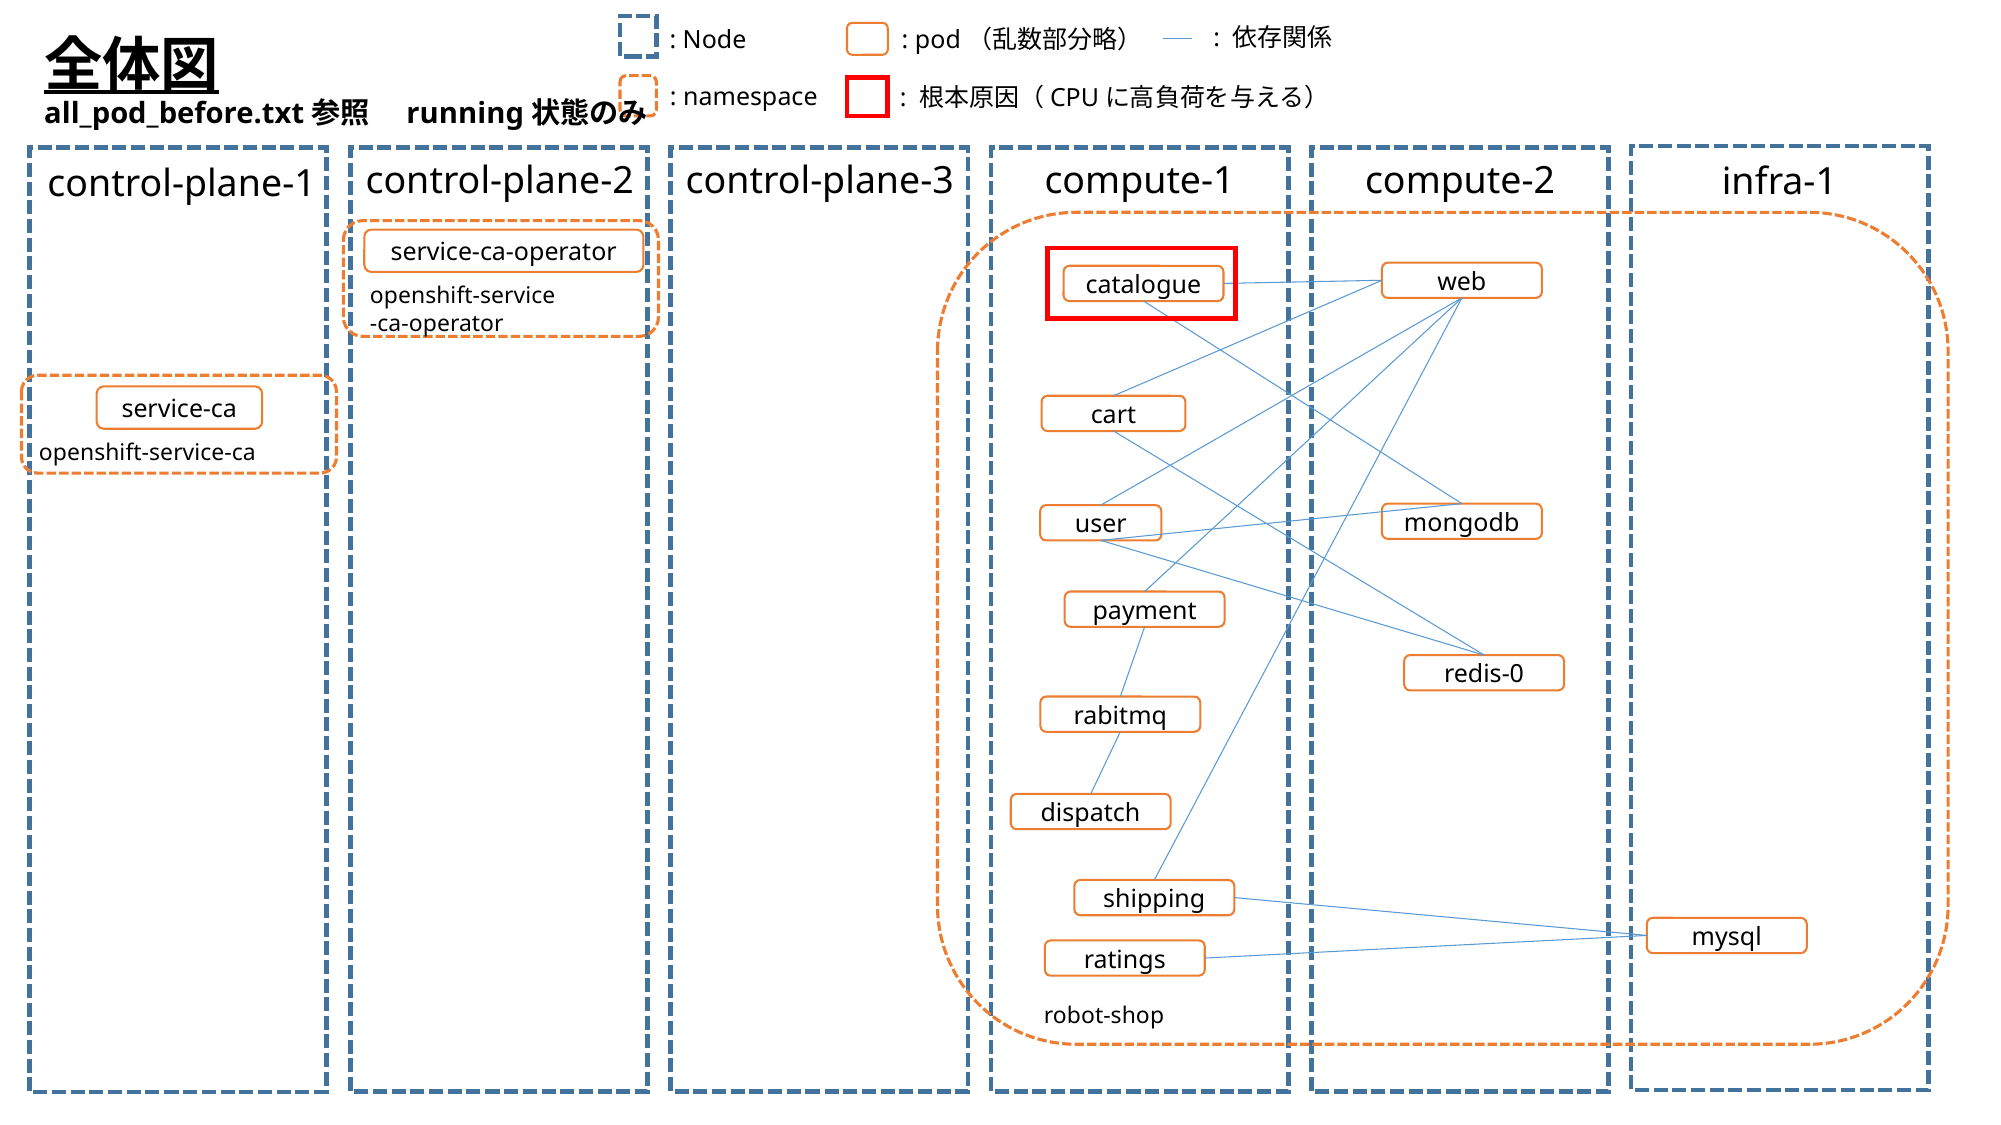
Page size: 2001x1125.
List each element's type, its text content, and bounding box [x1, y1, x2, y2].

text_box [1100, 541, 1113, 656]
text_box [1630, 145, 1929, 277]
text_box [1100, 297, 1143, 503]
text_box [936, 211, 1950, 1046]
text_box [1046, 247, 1236, 320]
text_box [349, 209, 649, 224]
text_box control-plane-3 [670, 148, 970, 209]
text_box control-plane-2 [350, 148, 650, 209]
text_box [20, 374, 338, 475]
text_box openshift-service -ca-operator [355, 273, 571, 344]
text_box [1310, 1045, 1610, 1093]
text_box compute-1 [1029, 148, 1250, 209]
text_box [1113, 280, 1382, 396]
text_box mongodb [1485, 502, 1543, 540]
text_box [990, 147, 1289, 240]
text_box : 依存関係 [1198, 14, 1348, 59]
text_box compute-2 [1350, 148, 1570, 209]
text_box control-plane-1 [32, 151, 331, 212]
text_box openshift-service-ca [24, 430, 292, 473]
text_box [1143, 300, 1462, 430]
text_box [1234, 897, 1647, 935]
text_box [846, 74, 1340, 120]
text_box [619, 16, 762, 62]
text_box [1630, 980, 1929, 1091]
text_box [1154, 656, 1462, 880]
text_box [1310, 147, 1610, 212]
text_box robot-shop [1029, 992, 1180, 1036]
text_box [349, 333, 649, 1093]
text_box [1090, 731, 1121, 794]
text_box 全体図 all_pod_before.txt参照 running状態のみ [29, 28, 1105, 148]
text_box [846, 16, 1155, 62]
text_box [28, 473, 328, 1093]
text_box [990, 1017, 1289, 1093]
text_box [670, 209, 969, 1093]
text_box [342, 219, 660, 338]
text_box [1204, 935, 1647, 959]
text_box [1113, 430, 1485, 656]
text_box [28, 147, 328, 376]
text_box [1100, 503, 1462, 541]
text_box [1120, 656, 1145, 697]
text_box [620, 73, 834, 119]
